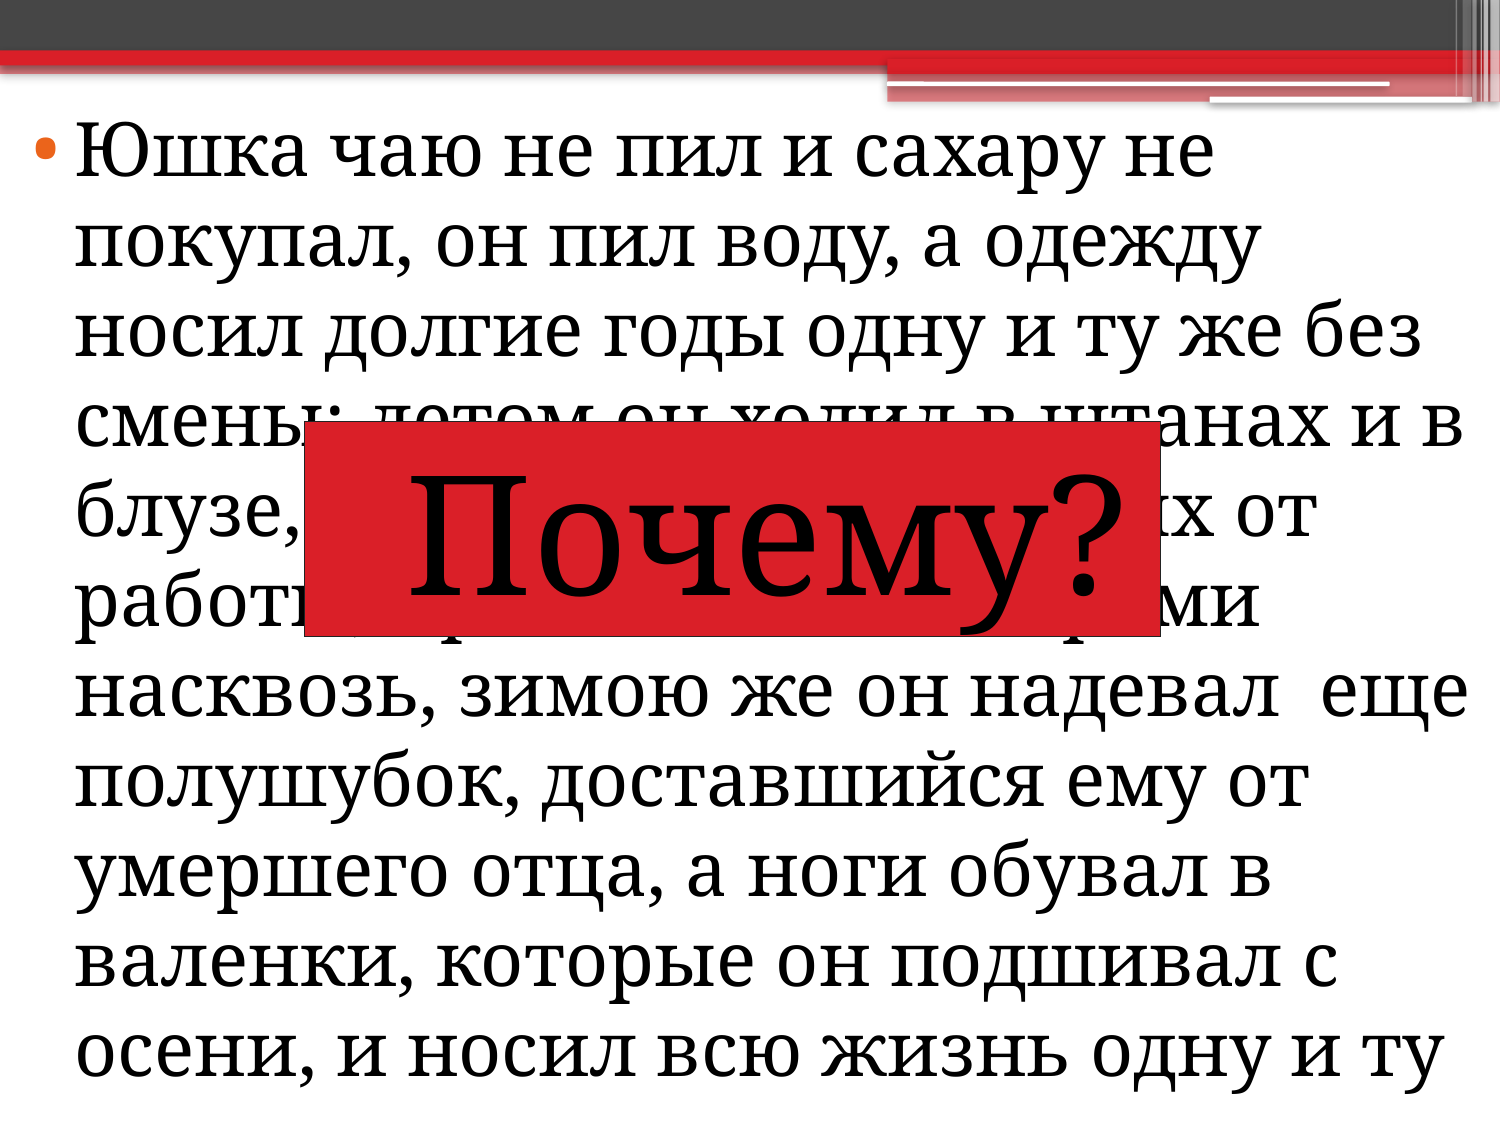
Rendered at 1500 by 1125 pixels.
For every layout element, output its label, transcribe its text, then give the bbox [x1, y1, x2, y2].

list Юшка чаю не пил и сахару не покупал, он пил воду, а одежду носил долгие годы одну и ту же без смены: летом он ходил в штанах и в блузе, черных и закопченных от работы, прожженных искрами насквозь, зимою же он надевал еще полушубок, доставшийся ему от умершего отца, а ноги обувал в валенки, которые он подшивал с осени, и носил всю жизнь одну и ту же пару. [0, 93, 1500, 1032]
text_box Почему? [304, 421, 1161, 637]
